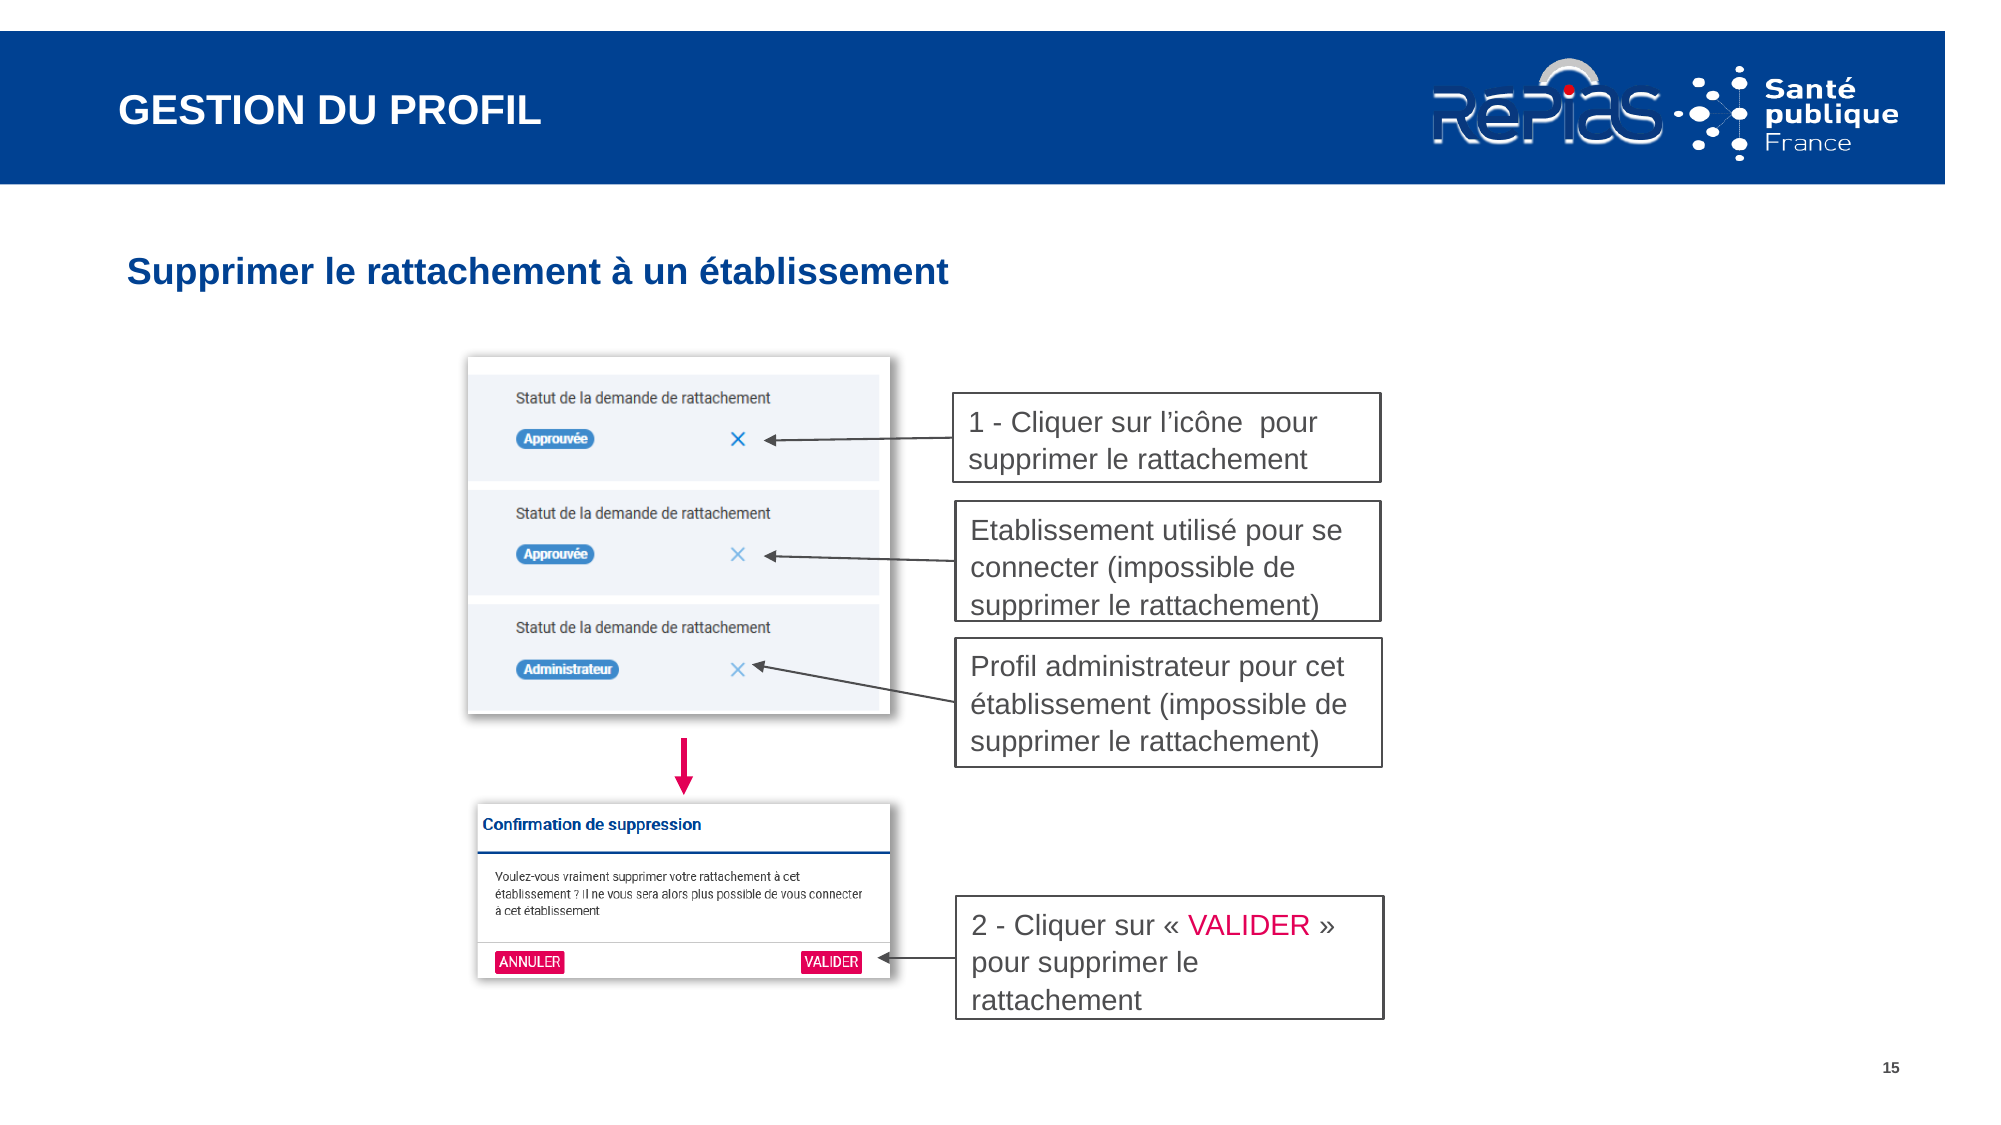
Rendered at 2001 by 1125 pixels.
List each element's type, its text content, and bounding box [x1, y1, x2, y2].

picture [1432, 58, 1662, 140]
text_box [468, 357, 1384, 1020]
text_box Supprimer le rattachement à un établissement [112, 234, 1638, 300]
title Gestion du profil [112, 30, 1010, 185]
picture [1674, 66, 1898, 161]
